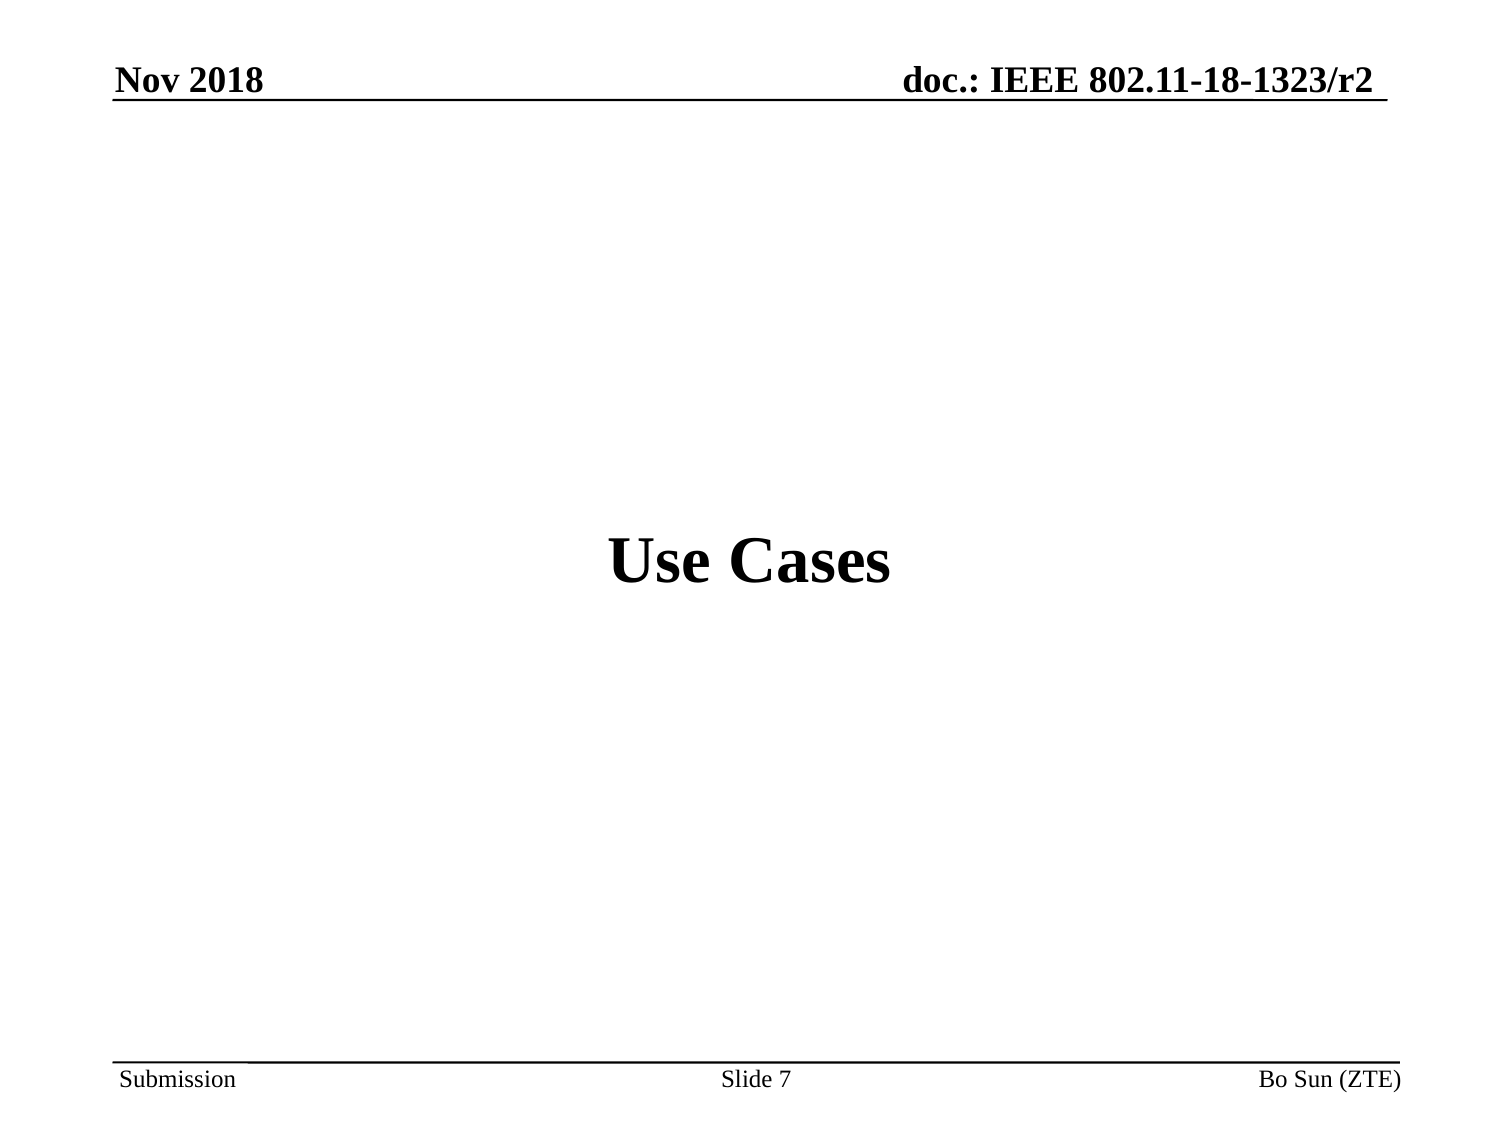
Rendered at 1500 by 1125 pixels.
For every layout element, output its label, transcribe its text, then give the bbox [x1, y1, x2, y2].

footer Bo Sun (ZTE) [1256, 1062, 1402, 1093]
slide_number Slide 7 [712, 1062, 800, 1093]
title Use Cases [112, 467, 1388, 643]
